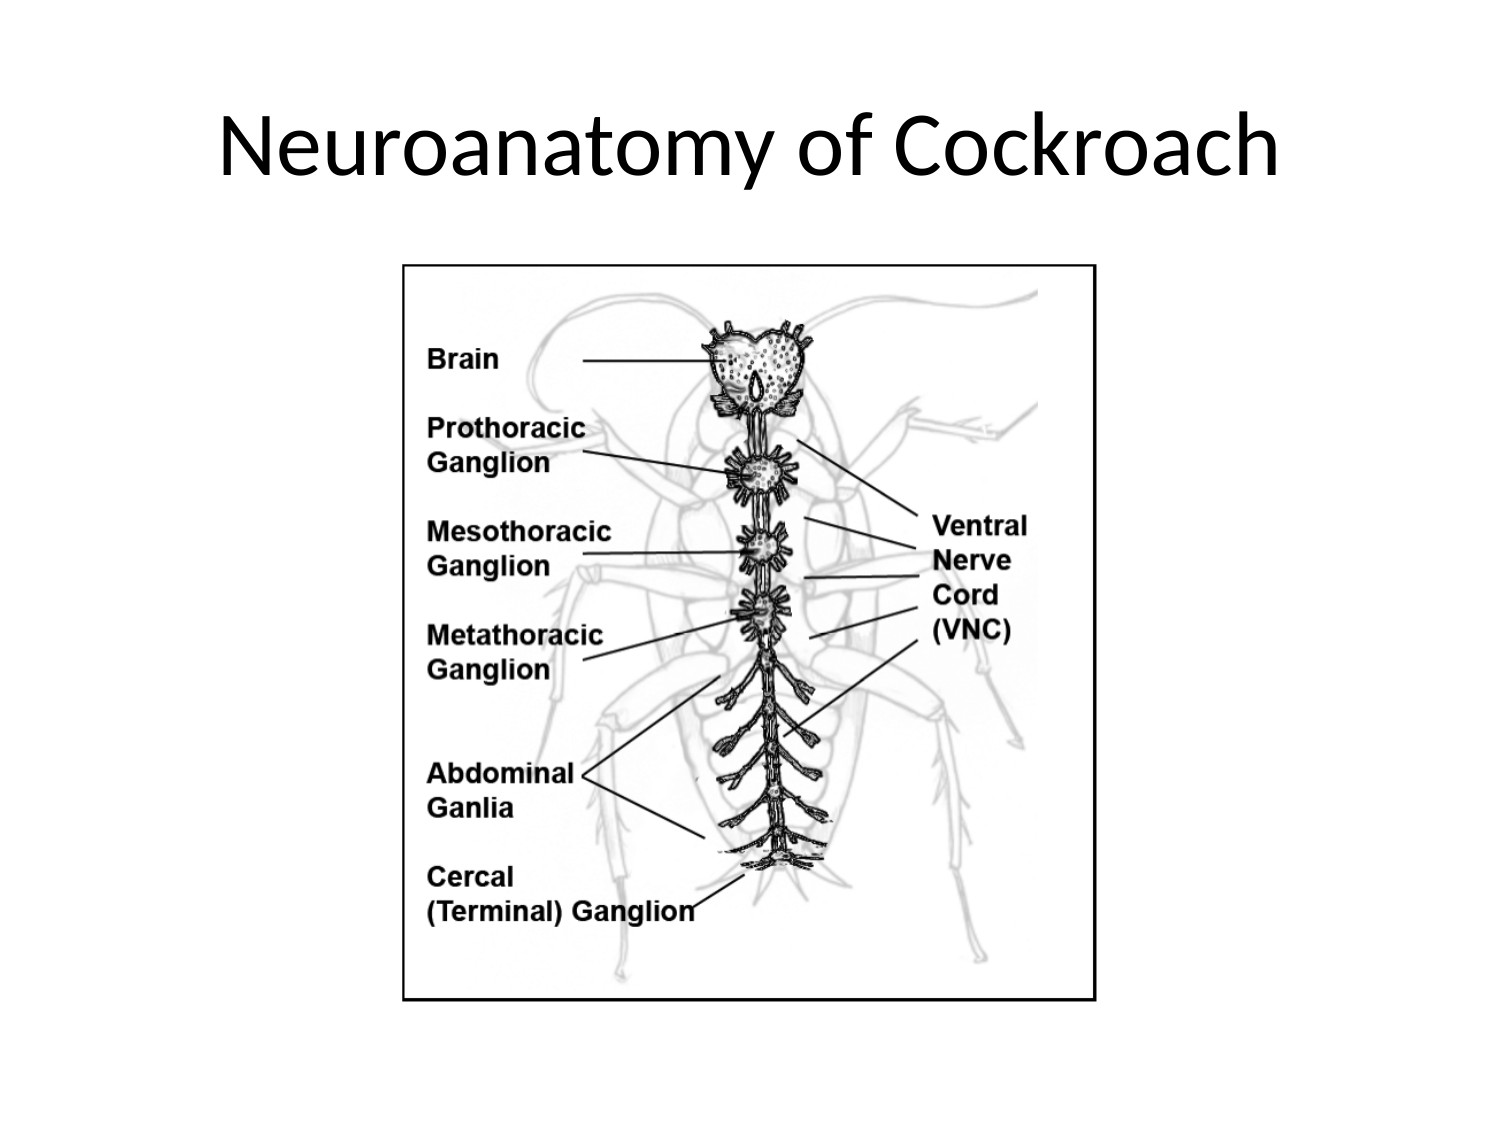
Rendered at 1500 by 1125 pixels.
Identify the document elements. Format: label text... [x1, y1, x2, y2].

title Neuroanatomy of Cockroach [75, 45, 1425, 233]
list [400, 262, 1100, 1006]
